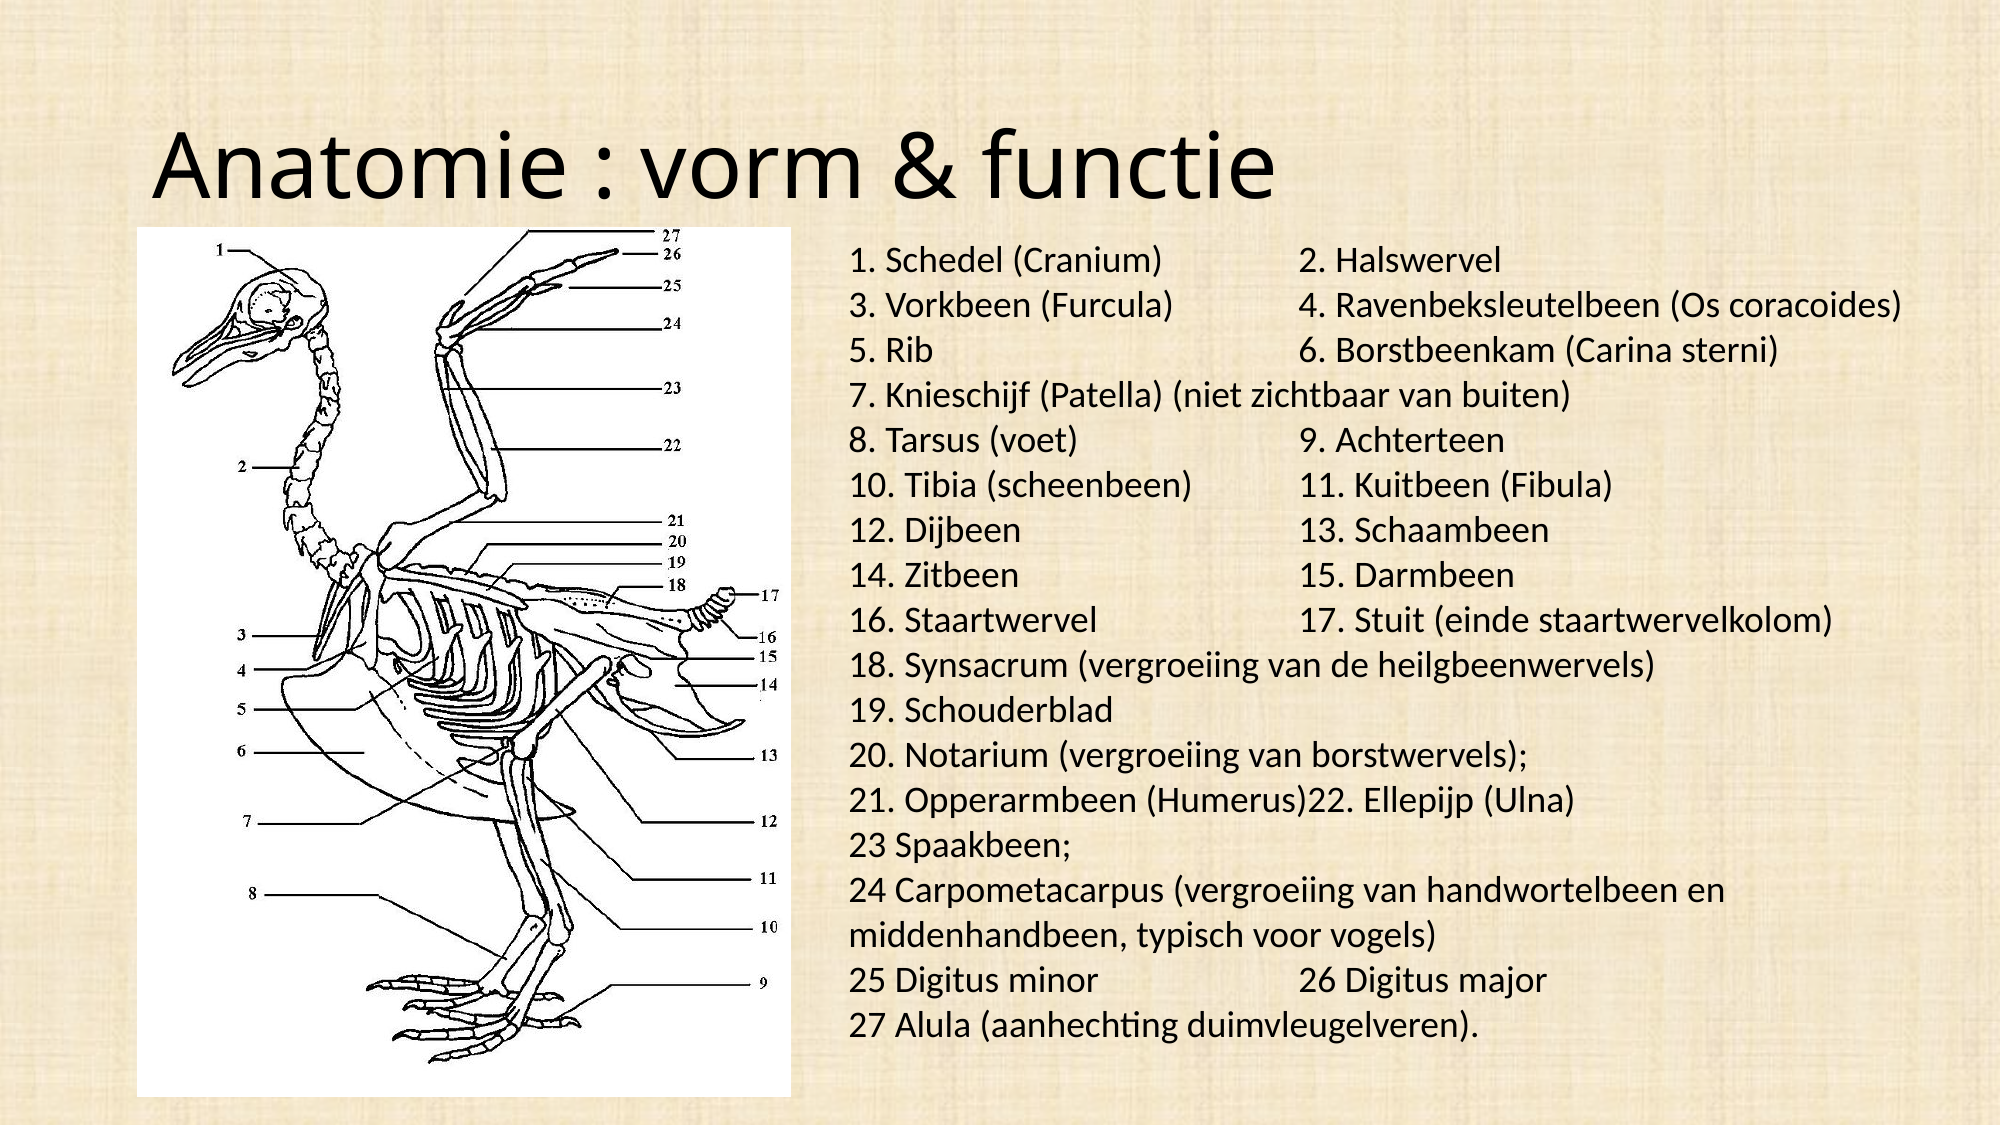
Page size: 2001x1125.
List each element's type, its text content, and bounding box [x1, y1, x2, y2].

title Anatomie : vorm & functie [137, 59, 1863, 278]
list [137, 227, 791, 1097]
text_box 1. Schedel (Cranium) 2. Halswervel 3. Vorkbeen (Furcula) 4. Ravenbeksleutelbeen (Os coracoides) 5. Rib 6. Borstbeenkam (Carina sterni) 7. Knieschijf (Patella) (niet zichtbaar van buiten) 8. Tarsus (voet) 9. Achterteen 10. Tibia (scheenbeen) 11. Kuitbeen (Fibula) 12. Dijbeen 13. Schaambeen 14. Zitbeen 15. Darmbeen 16. Staartwervel 17. Stuit (einde staartwervelkolom) 18. Synsacrum (vergroeiing van de heilgbeenwervels) 19. Schouderblad 20. Notarium (vergroeiing van borstwervels); 21. Opperarmbeen (Humerus)22. Ellepijp (Ulna) 23 Spaakbeen; 24 Carpometacarpus (vergroeiing van handwortelbeen en middenhandbeen, typisch voor vogels) 25 Digitus minor 26 Digitus major 27 Alula (aanhechting duimvleugelveren). [833, 227, 1957, 1053]
